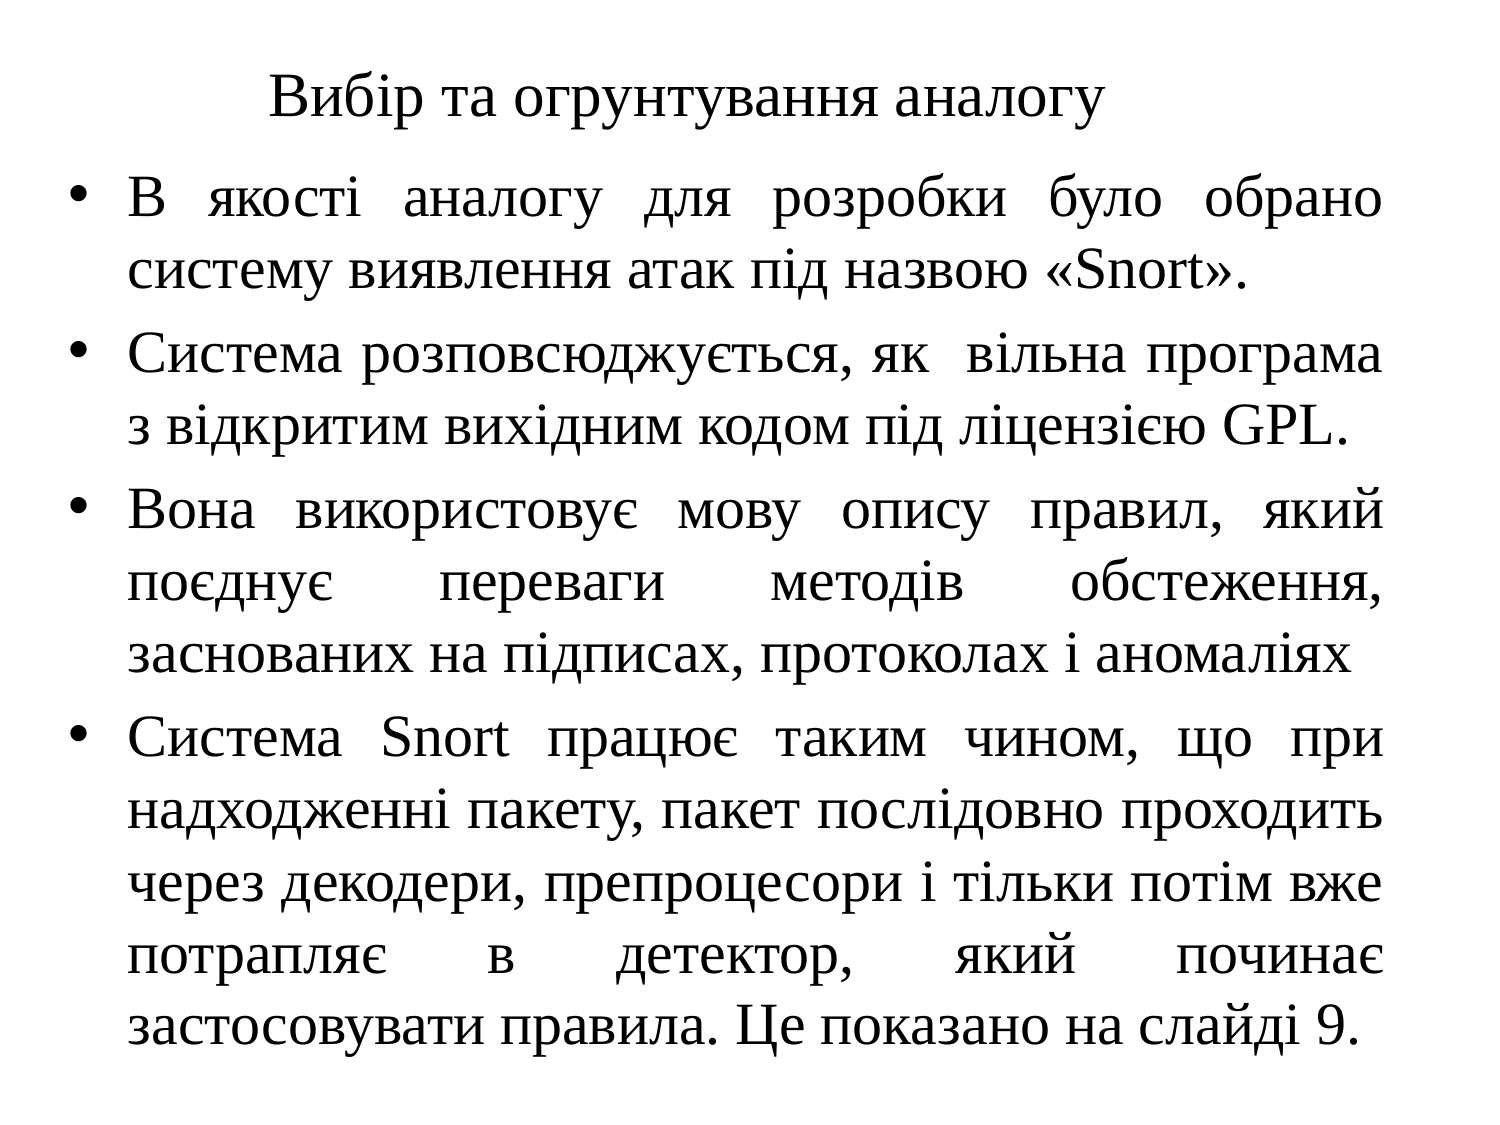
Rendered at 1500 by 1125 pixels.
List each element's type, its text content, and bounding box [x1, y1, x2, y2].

list В якості аналогу для розробки було обрано систему виявлення атак під назвою «Snort». Система розповсюджується, як вільна програма з відкритим вихідним кодом під ліцензією GPL. Вона використовує мову опису правил, який поєднує переваги методів обстеження, заснованих на підписах, протоколах і аномаліях Система Snort працює таким чином, що при надходженні пакету, пакет послідовно проходить через декодери, препроцесори і тільки потім вже потрапляє в детектор, який починає застосовувати правила. Це показано на слайді 9. [53, 149, 1400, 1094]
title Вибір та огрунтування аналогу [75, 45, 1300, 138]
